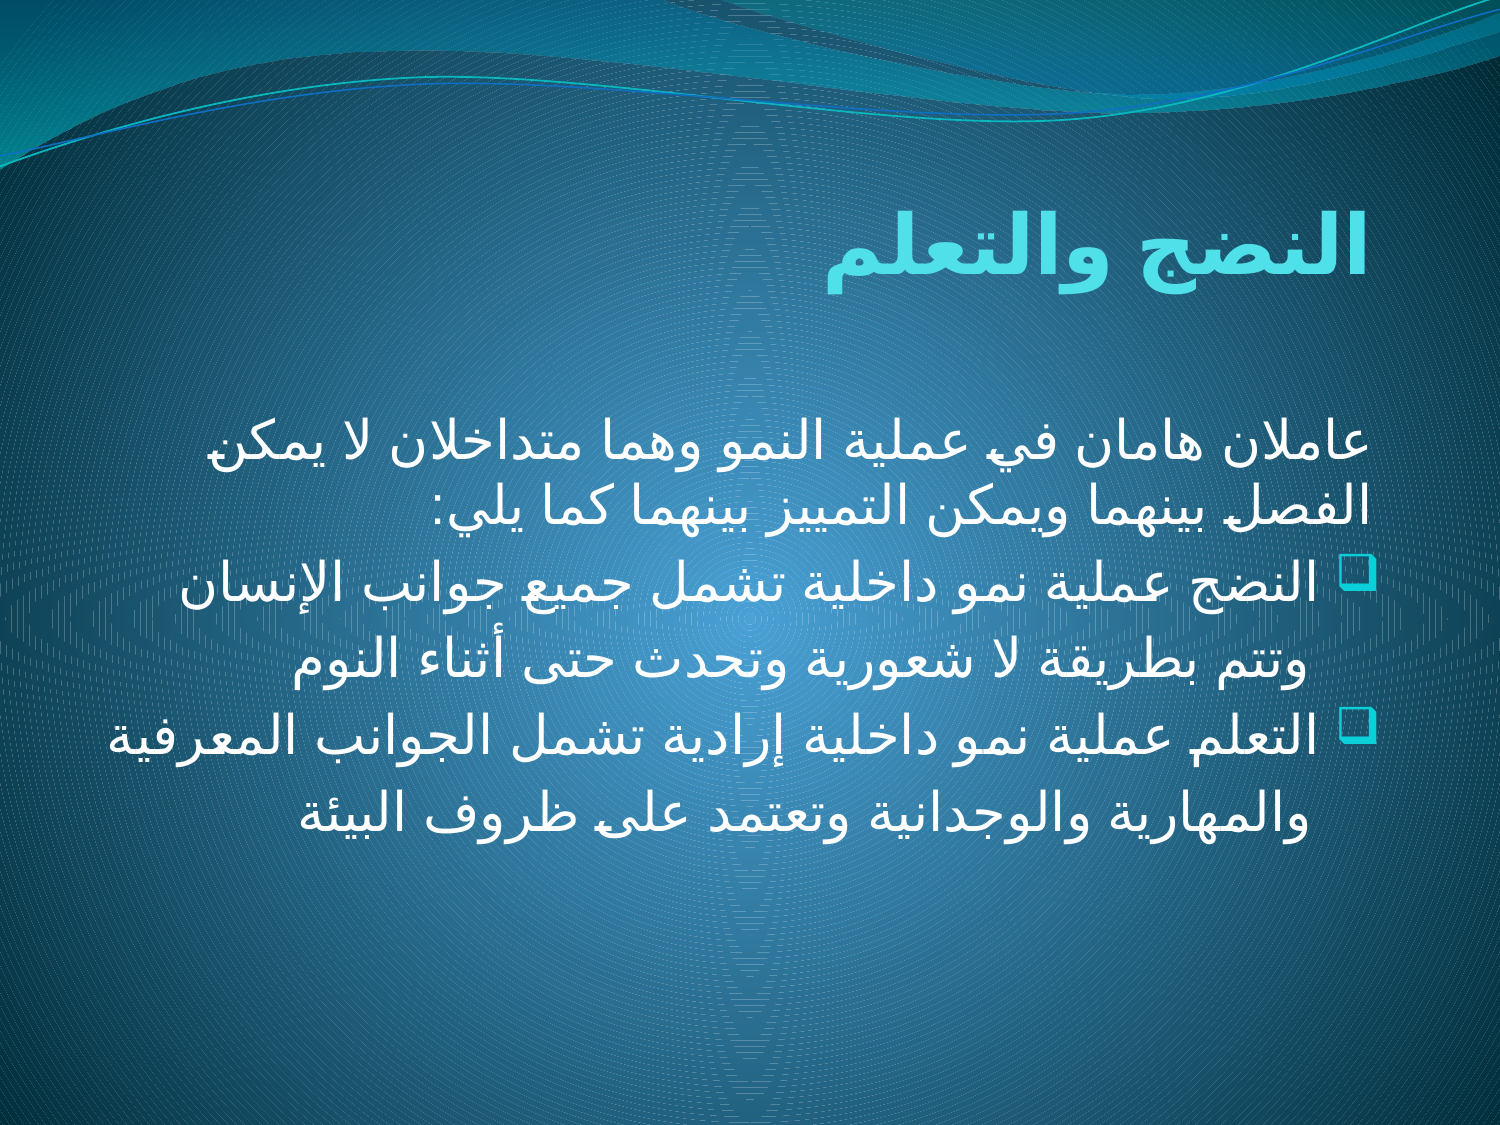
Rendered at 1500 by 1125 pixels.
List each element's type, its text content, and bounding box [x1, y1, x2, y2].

subtitle عاملان هامان في عملية النمو وهما متداخلان لا يمكن الفصل بينهما ويمكن التمييز بينهما كما يلي: النضج عملية نمو داخلية تشمل جميع جوانب الإنسان وتتم بطريقة لا شعورية وتحدث حتى أثناء النوم التعلم عملية نمو داخلية إرادية تشمل الجوانب المعرفية والمهارية والوجدانية وتعتمد على ظروف البيئة [87, 397, 1376, 1047]
title النضج والتعلم [87, 149, 1376, 291]
